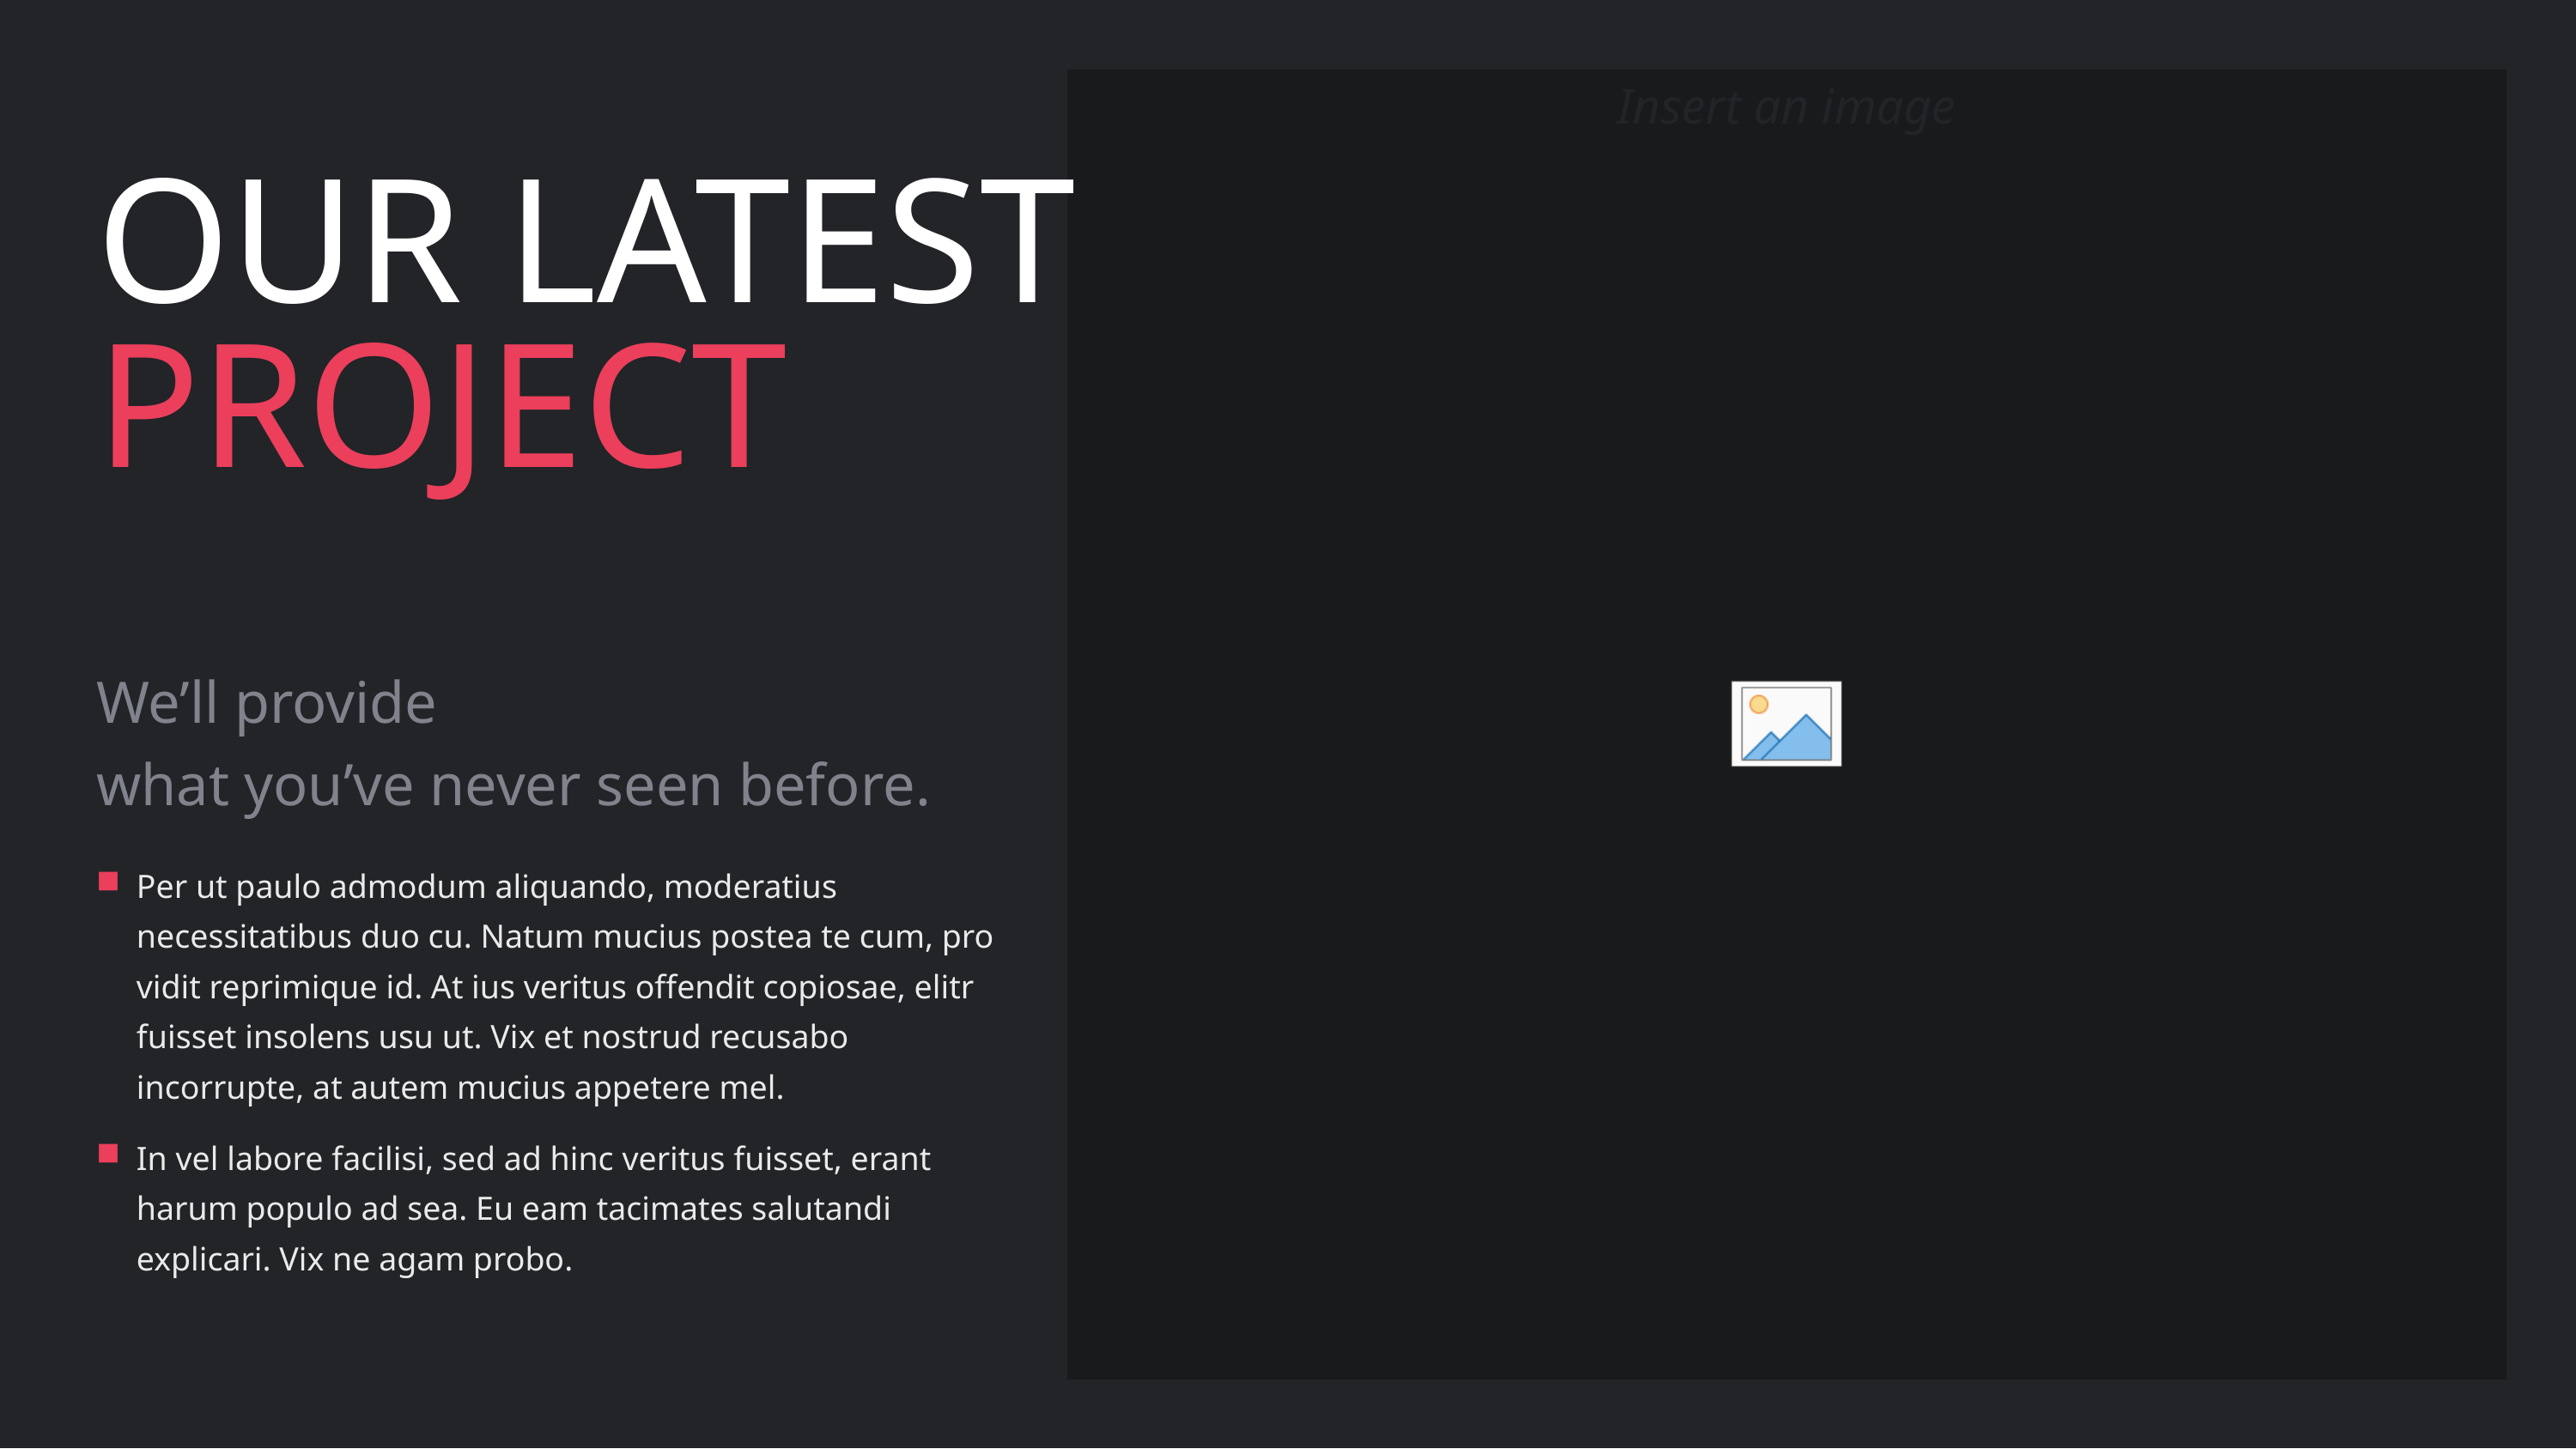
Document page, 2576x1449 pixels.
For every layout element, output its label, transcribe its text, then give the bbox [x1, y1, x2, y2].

title OUR LATEST PROJECT [83, 117, 1066, 555]
list Per ut paulo admodum aliquando, moderatius necessitatibus duo cu. Natum mucius postea te cum, pro vidit reprimique id. At ius veritus offendit copiosae, elitr fuisset insolens usu ut. Vix et nostrud recusabo incorrupte, at autem mucius appetere mel. In vel labore facilisi, sed ad hinc veritus fuisset, erant harum populo ad sea. Eu eam tacimates salutandi explicari. Vix ne agam probo. [83, 847, 1037, 1340]
picture [1066, 69, 2507, 1379]
list We’ll provide what you’ve never seen before. [83, 551, 1037, 824]
